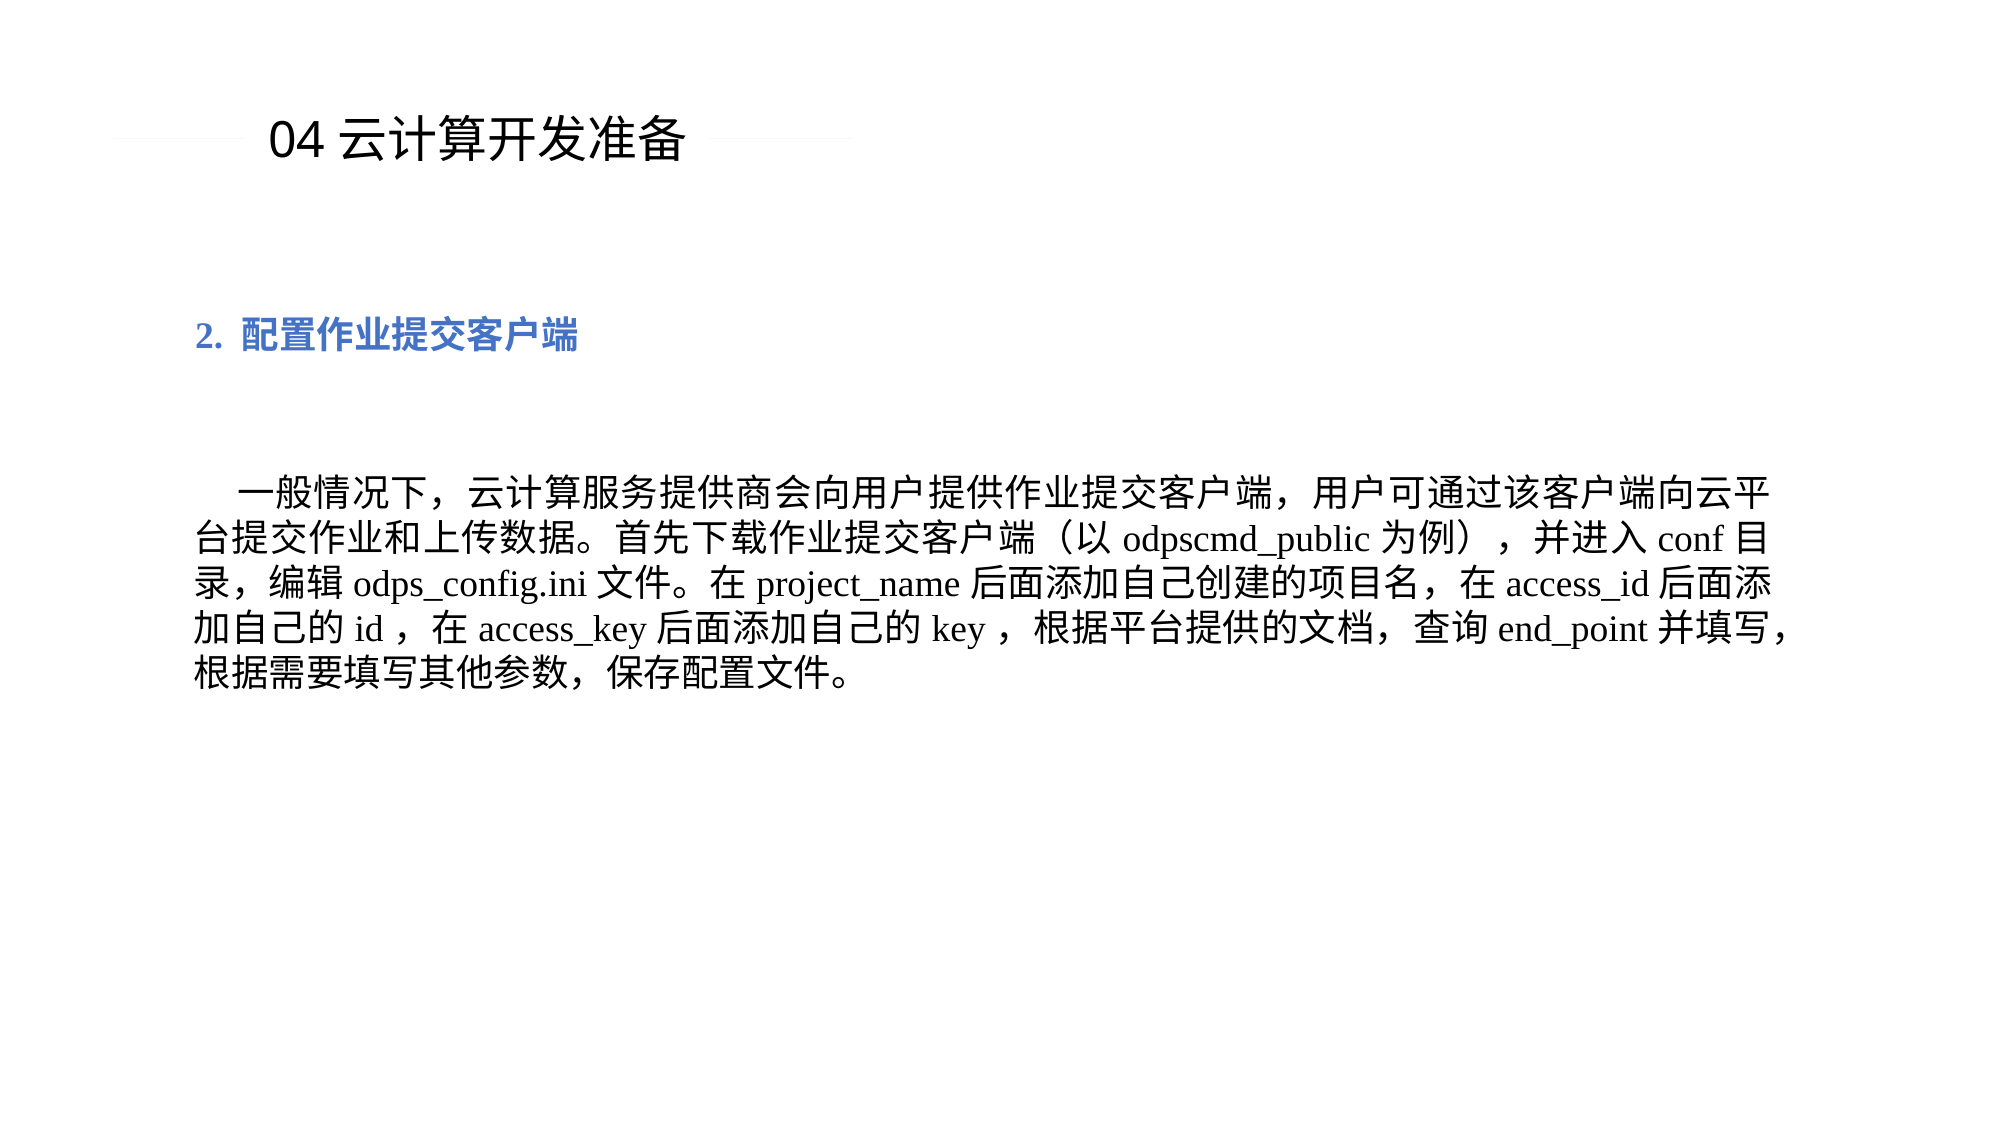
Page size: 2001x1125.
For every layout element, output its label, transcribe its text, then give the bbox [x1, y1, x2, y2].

text_box 一般情况下，云计算服务提供商会向用户提供作业提交客户端，用户可通过该客户端向云平台提交作业和上传数据。首先下载作业提交客户端（以odpscmd_public为例），并进入conf目录，编辑odps_config.ini文件。在project_name后面添加自己创建的项目名，在access_id后面添加自己的id，在access_key后面添加自己的key，根据平台提供的文档，查询end_point并填写，根据需要填写其他参数，保存配置文件。 [178, 461, 1787, 702]
text_box 2. 配置作业提交客户端 [136, 303, 1744, 364]
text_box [112, 100, 854, 176]
